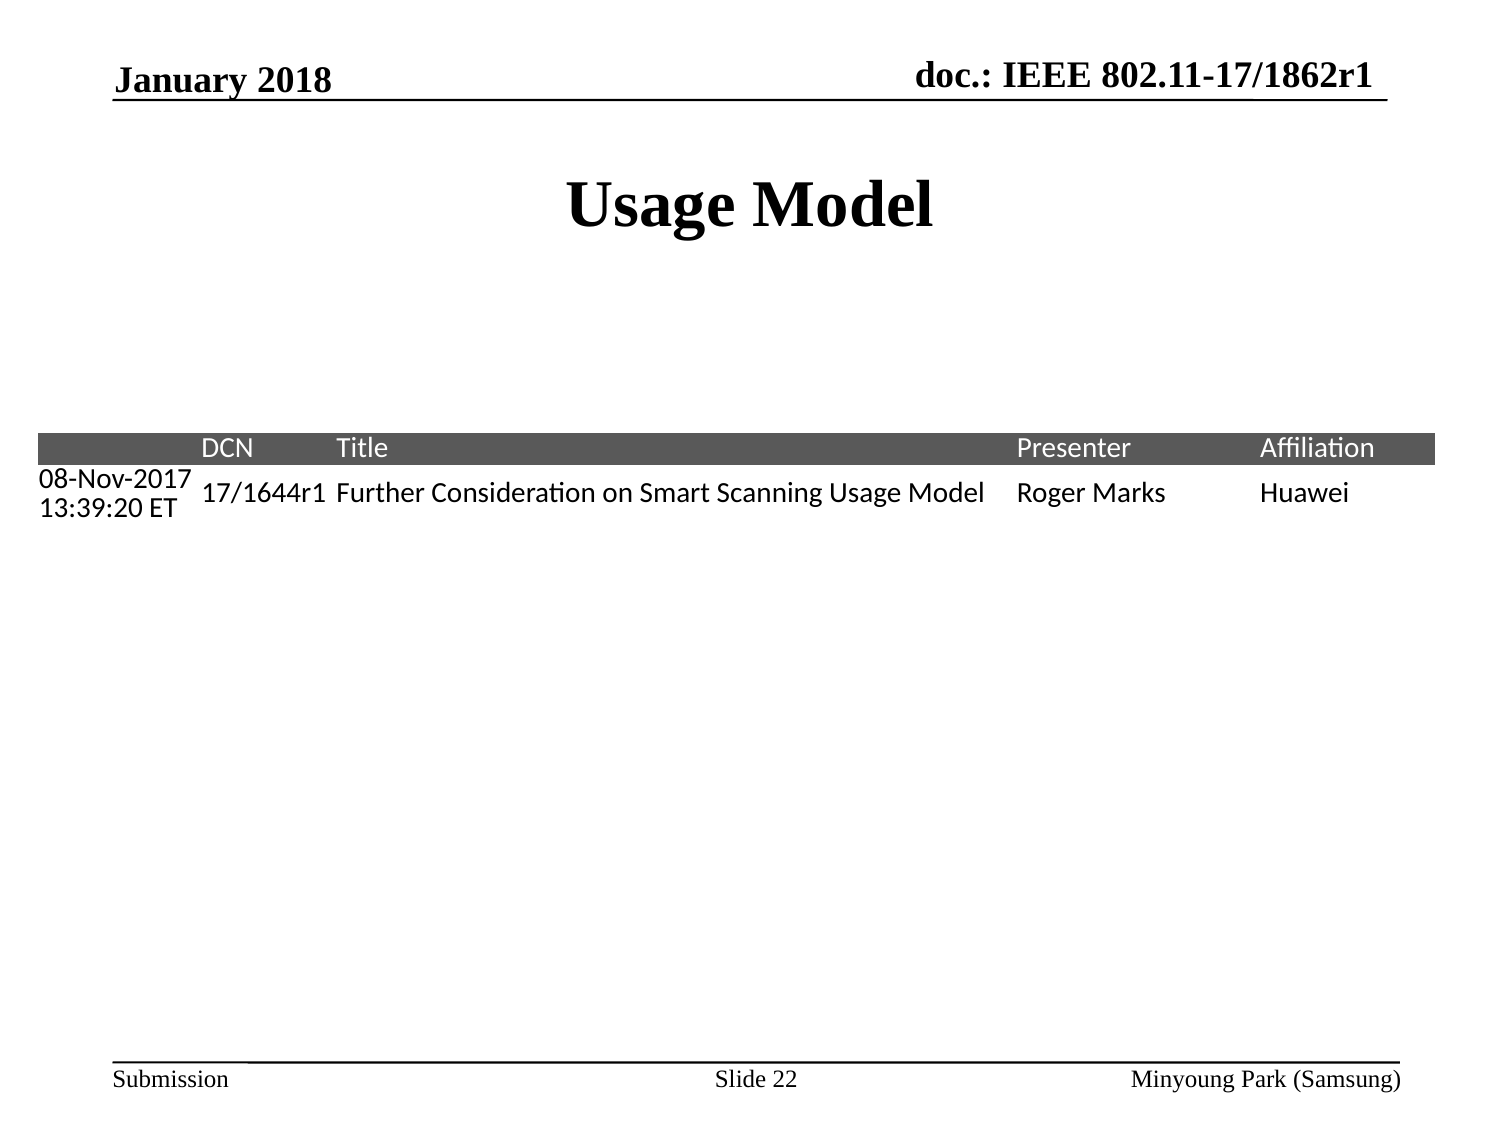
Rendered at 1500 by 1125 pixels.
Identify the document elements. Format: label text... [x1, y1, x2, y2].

slide_number Slide 22 [712, 1061, 800, 1093]
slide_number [114, 54, 335, 101]
footer Minyoung Park (Samsung) [949, 1061, 1402, 1093]
table_cell Roger Marks [1015, 465, 1259, 525]
table_cell 08-Nov-2017 13:39:20 ET [38, 465, 200, 525]
table_cell 17/1644r1 [200, 465, 335, 525]
table_header Affiliation [1259, 433, 1435, 465]
table_header Presenter [1015, 433, 1259, 465]
table_header DCN [200, 433, 335, 465]
table_header [38, 433, 200, 465]
title Usage Model [112, 112, 1388, 288]
table_cell Further Consideration on Smart Scanning Usage Model [335, 465, 1015, 525]
table_cell Huawei [1259, 465, 1435, 525]
table_header Title [335, 433, 1015, 465]
